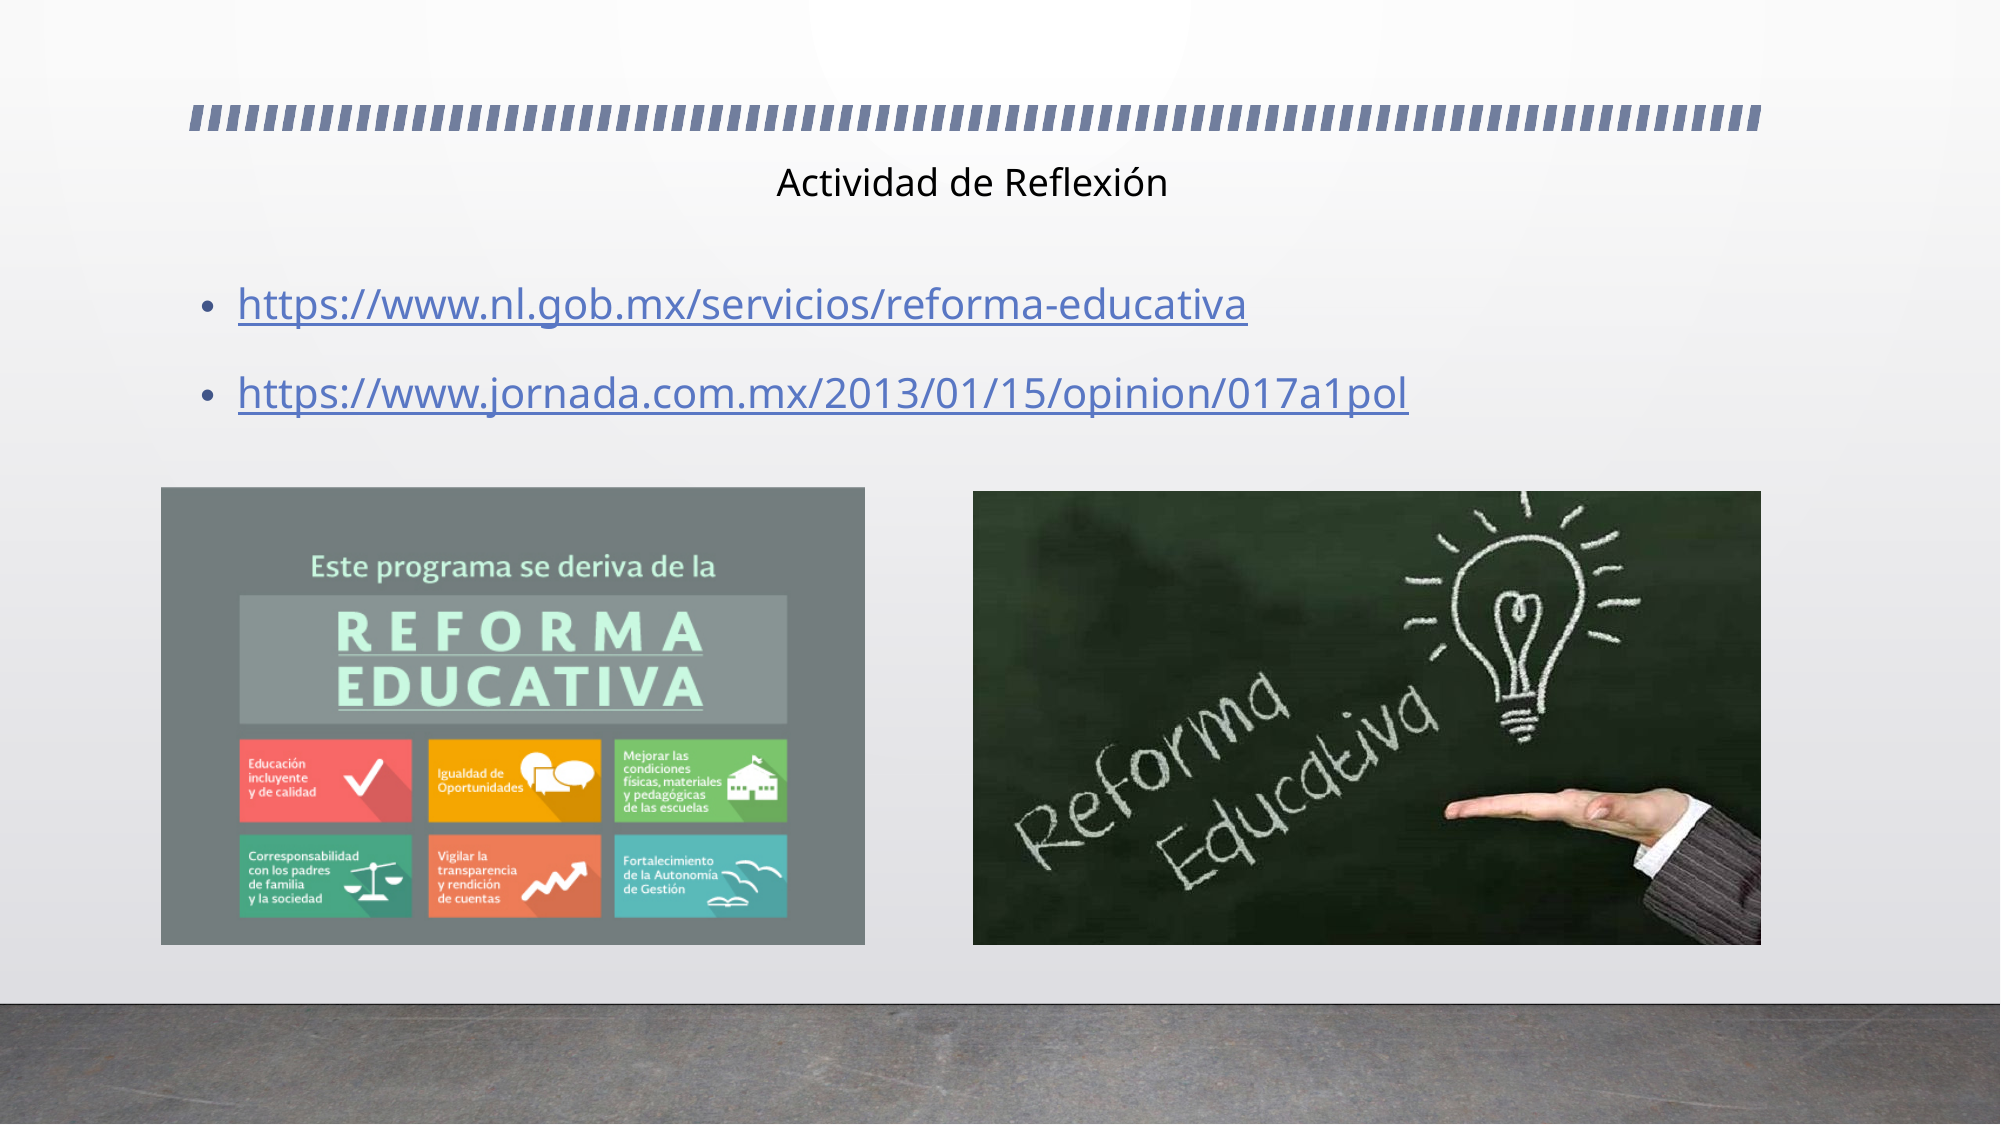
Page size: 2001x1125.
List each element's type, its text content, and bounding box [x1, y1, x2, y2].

picture [972, 491, 1761, 945]
title Actividad de Reflexión [185, 156, 1761, 258]
picture [161, 487, 865, 945]
list https://www.nl.gob.mx/servicios/reforma-educativa https://www.jornada.com.mx/2013/01/15/opinion/017a1pol [185, 258, 1761, 465]
picture [0, 1004, 2000, 1124]
